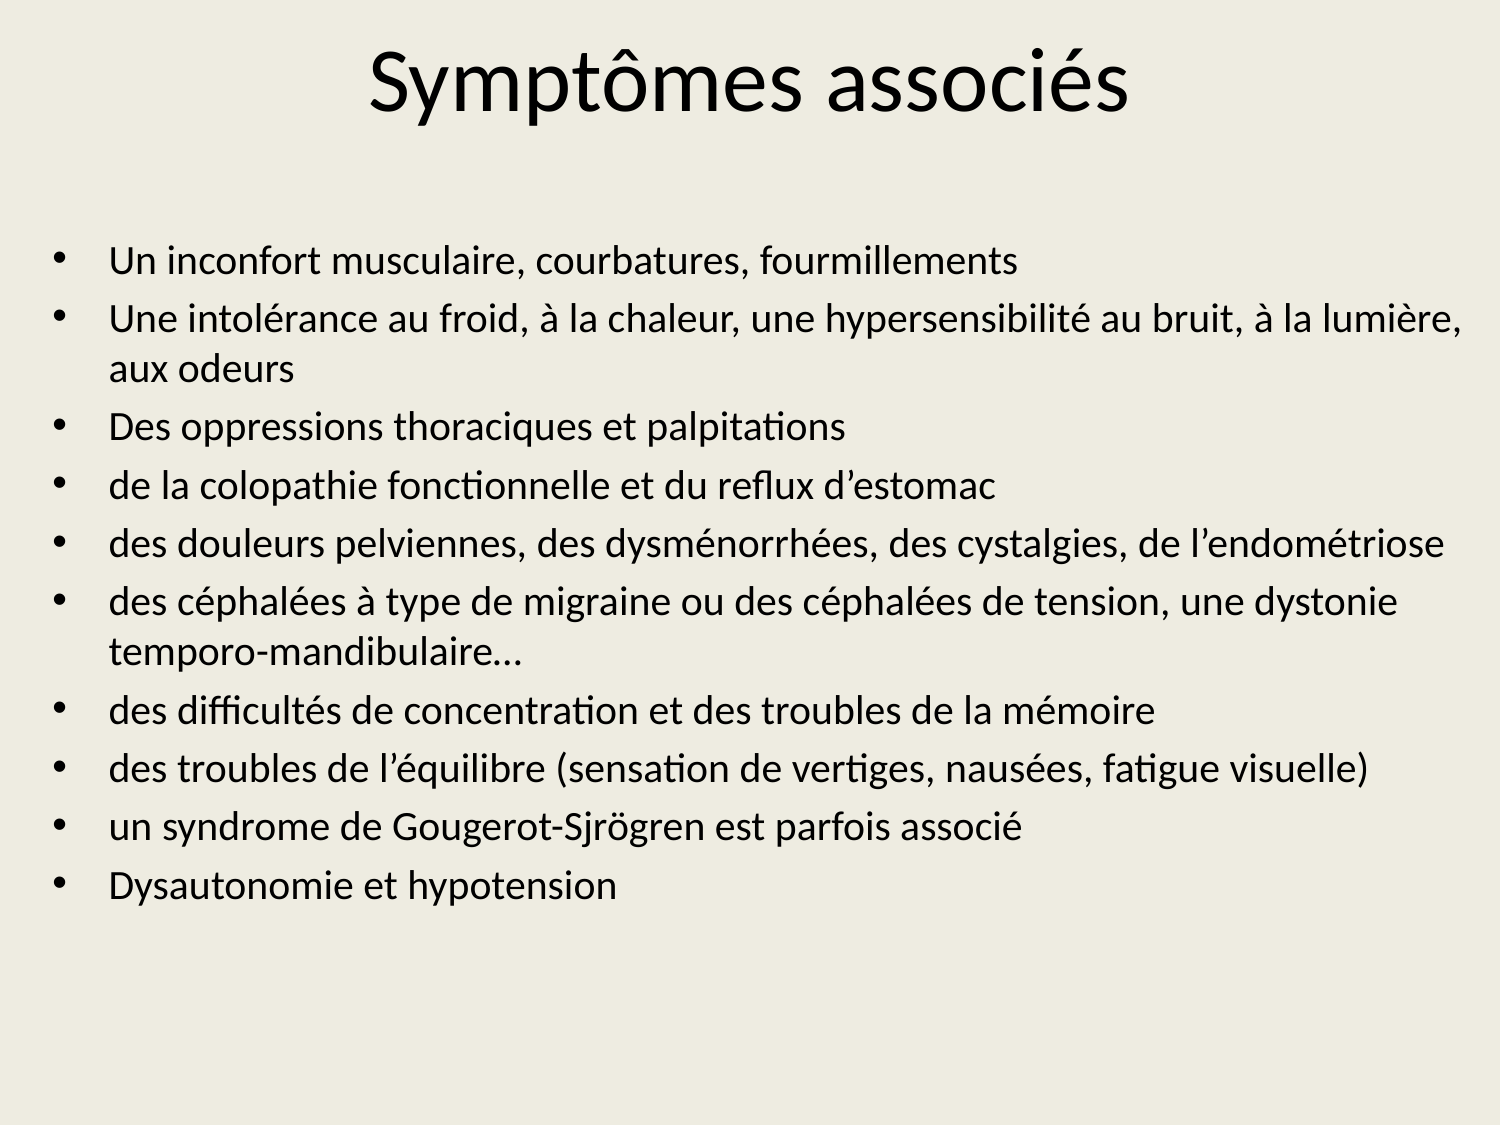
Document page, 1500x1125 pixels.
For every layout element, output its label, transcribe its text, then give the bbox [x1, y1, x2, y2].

list Un inconfort musculaire, courbatures, fourmillements Une intolérance au froid, à la chaleur, une hypersensibilité au bruit, à la lumière, aux odeurs Des oppressions thoraciques et palpitations de la colopathie fonctionnelle et du reflux d’estomac des douleurs pelviennes, des dysménorrhées, des cystalgies, de l’endométriose des céphalées à type de migraine ou des céphalées de tension, une dystonie temporo-mandibulaire… des difficultés de concentration et des troubles de la mémoire des troubles de l’équilibre (sensation de vertiges, nausées, fatigue visuelle) un syndrome de Gougerot-Sjrögren est parfois associé Dysautonomie et hypotension [37, 224, 1500, 1125]
title Symptômes associés [75, 12, 1425, 200]
